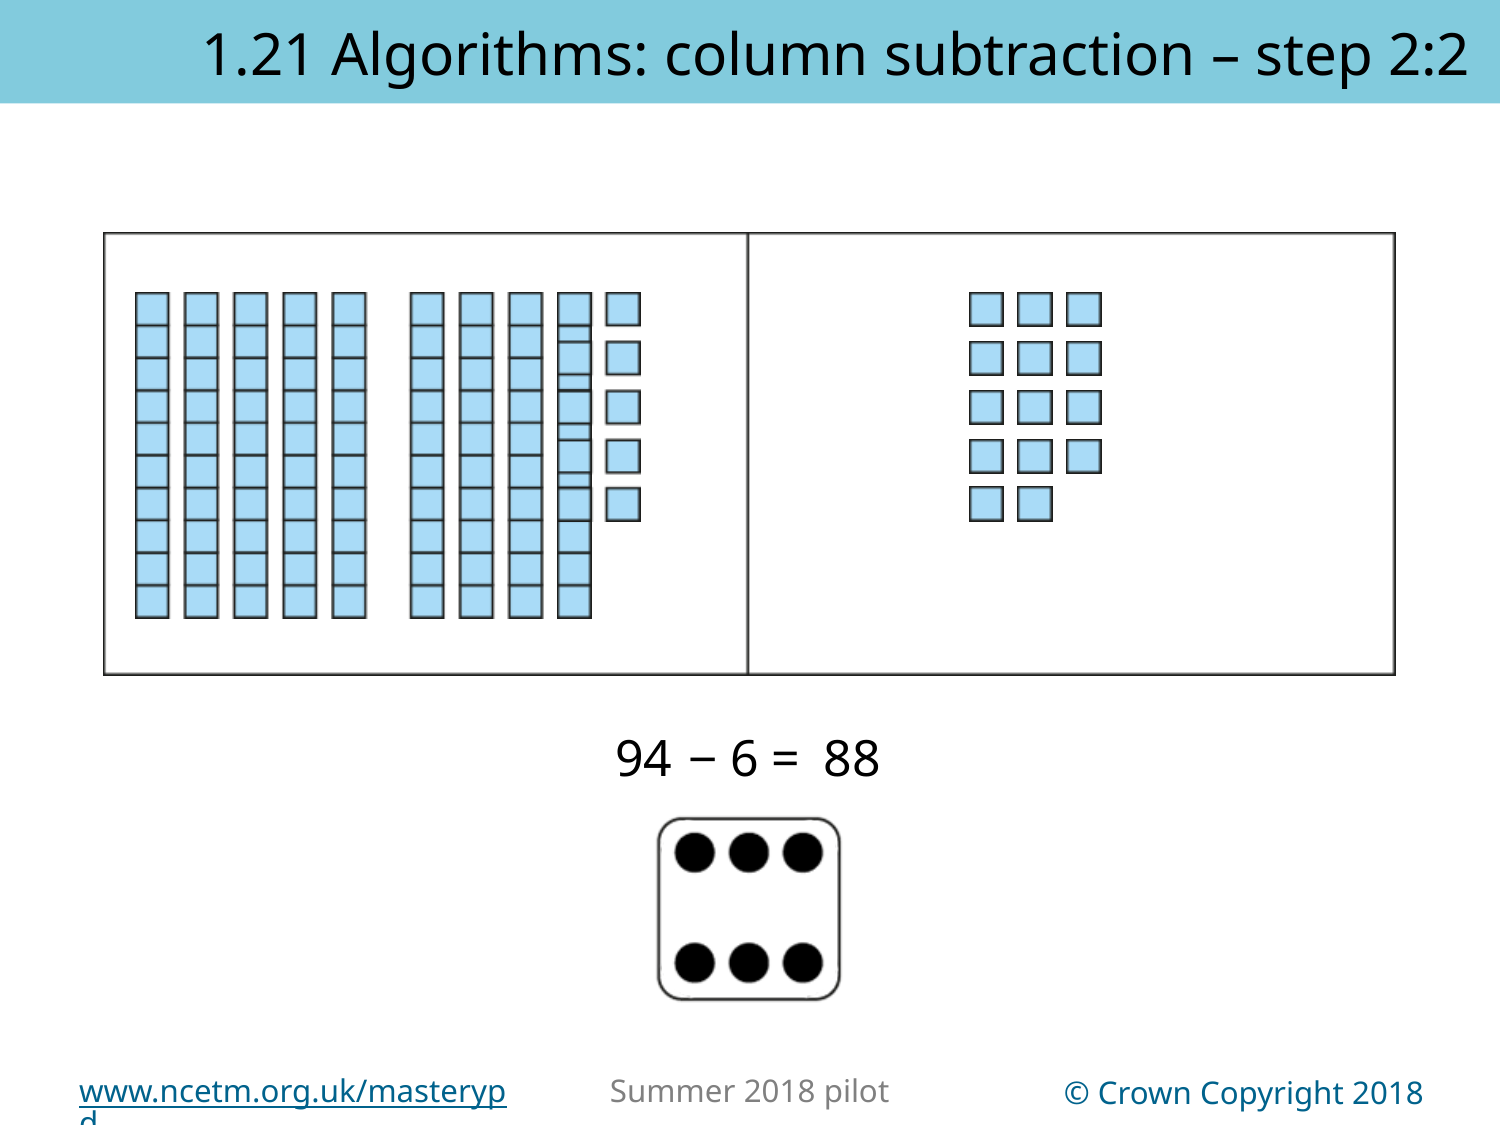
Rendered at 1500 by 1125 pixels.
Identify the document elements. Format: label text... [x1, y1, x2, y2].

text_box 88 [808, 718, 910, 794]
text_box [968, 291, 1004, 522]
picture [643, 806, 857, 1008]
picture [103, 231, 1396, 677]
text_box − 6 = [673, 718, 808, 794]
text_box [1017, 291, 1053, 522]
text_box 94 [596, 718, 673, 794]
list 1.21 Algorithms: column subtraction – step 2:2 [0, 0, 1500, 104]
